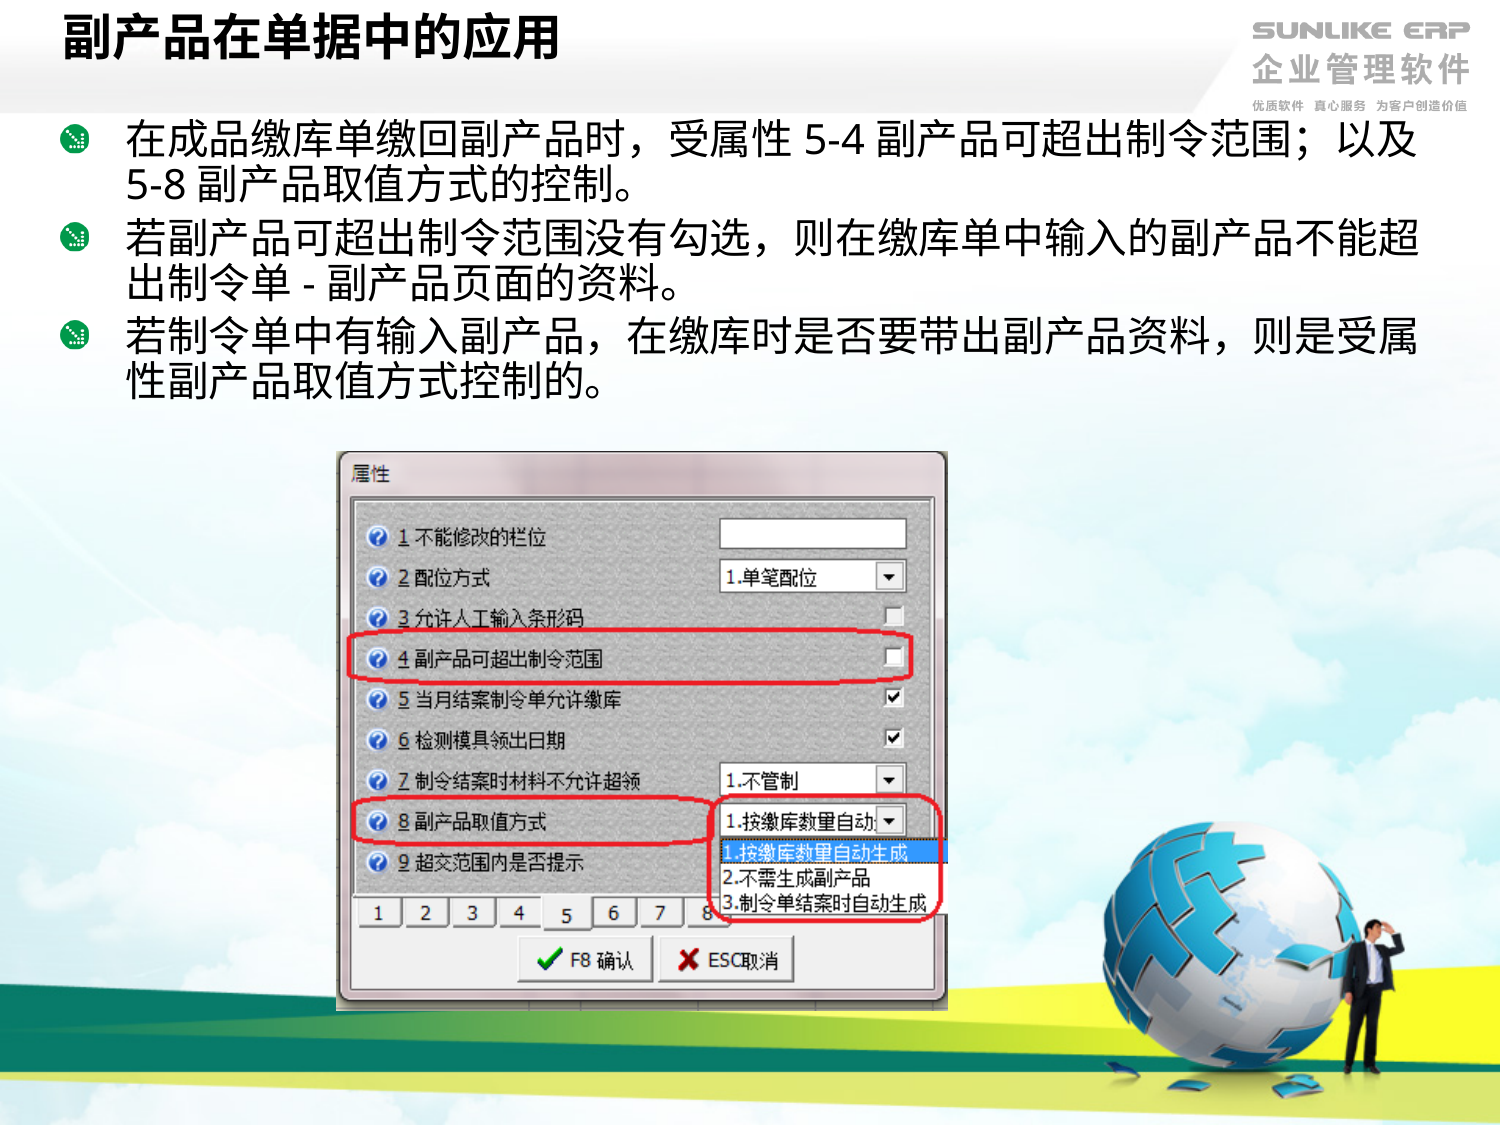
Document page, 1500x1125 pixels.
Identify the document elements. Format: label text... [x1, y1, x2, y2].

picture [0, 0, 1500, 1125]
text_box [41, 770, 842, 1086]
title 副产品在单据中的应用 [62, 12, 855, 68]
text_box [62, 445, 855, 1052]
list 在成品缴库单缴回副产品时，受属性5-4副产品可超出制令范围；以及5-8副产品取值方式的控制。 若副产品可超出制令范围没有勾选，则在缴库单中输入的副产品不能超出制令单-副产品页面的资料。 若制令单中有输入副产品，在缴库时是否要带出副产品资料，则是受属性副产品取值方式控制的。 [60, 118, 1436, 434]
